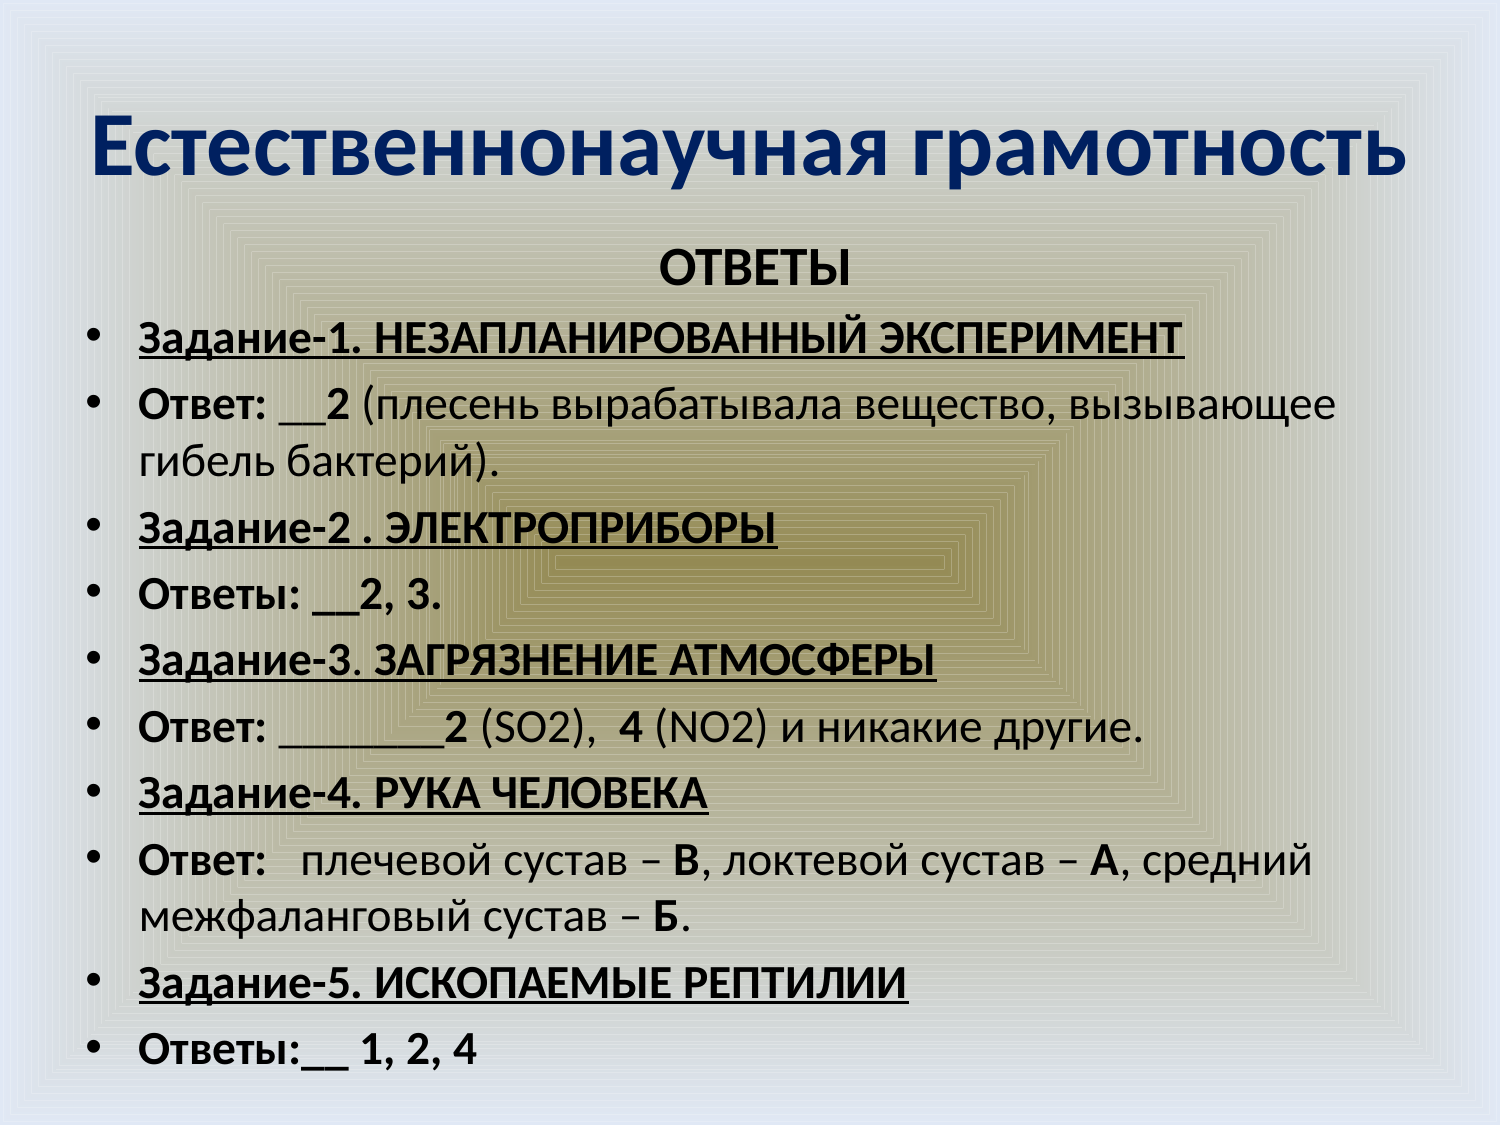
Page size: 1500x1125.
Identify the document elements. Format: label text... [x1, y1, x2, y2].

title Естественнонаучная грамотность [75, 45, 1425, 222]
list ОТВЕТЫ Задание-1. НЕЗАПЛАНИРОВАННЫЙ ЭКСПЕРИМЕНТ Ответ: __2 (плесень вырабатывала вещество, вызывающее гибель бактерий). Задание-2 . ЭЛЕКТРОПРИБОРЫ Ответы: __2, 3. Задание-3. ЗАГРЯЗНЕНИЕ АТМОСФЕРЫ Ответ: _______2 (SO2), 4 (NO2) и никакие другие. Задание-4. РУКА ЧЕЛОВЕКА Ответ: плечевой сустав – В, локтевой сустав – А, средний межфаланговый сустав – Б. Задание-5. ИСКОПАЕМЫЕ РЕПТИЛИИ Ответы:__ 1, 2, 4 [70, 222, 1442, 1090]
